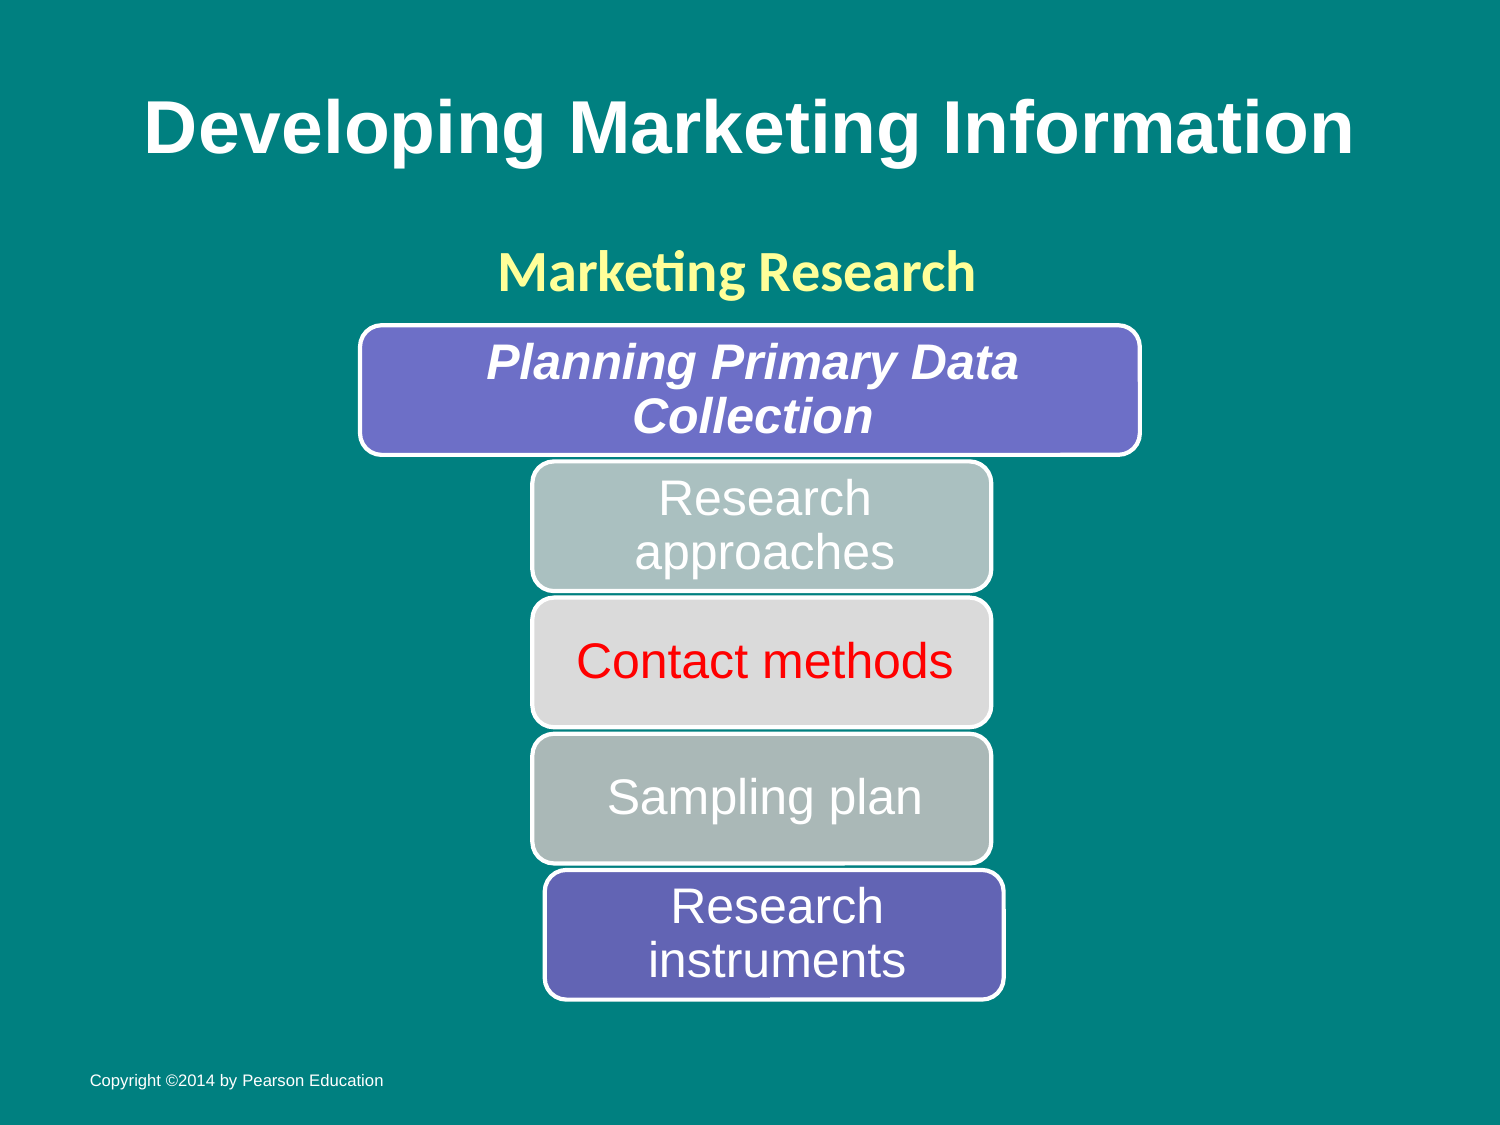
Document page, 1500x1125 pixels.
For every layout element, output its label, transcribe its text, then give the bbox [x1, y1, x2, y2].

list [112, 324, 1388, 1001]
text_box Copyright ©2014 by Pearson Education [74, 1062, 825, 1098]
list Marketing Research [149, 237, 1326, 301]
title Developing Marketing Information [112, 37, 1388, 226]
